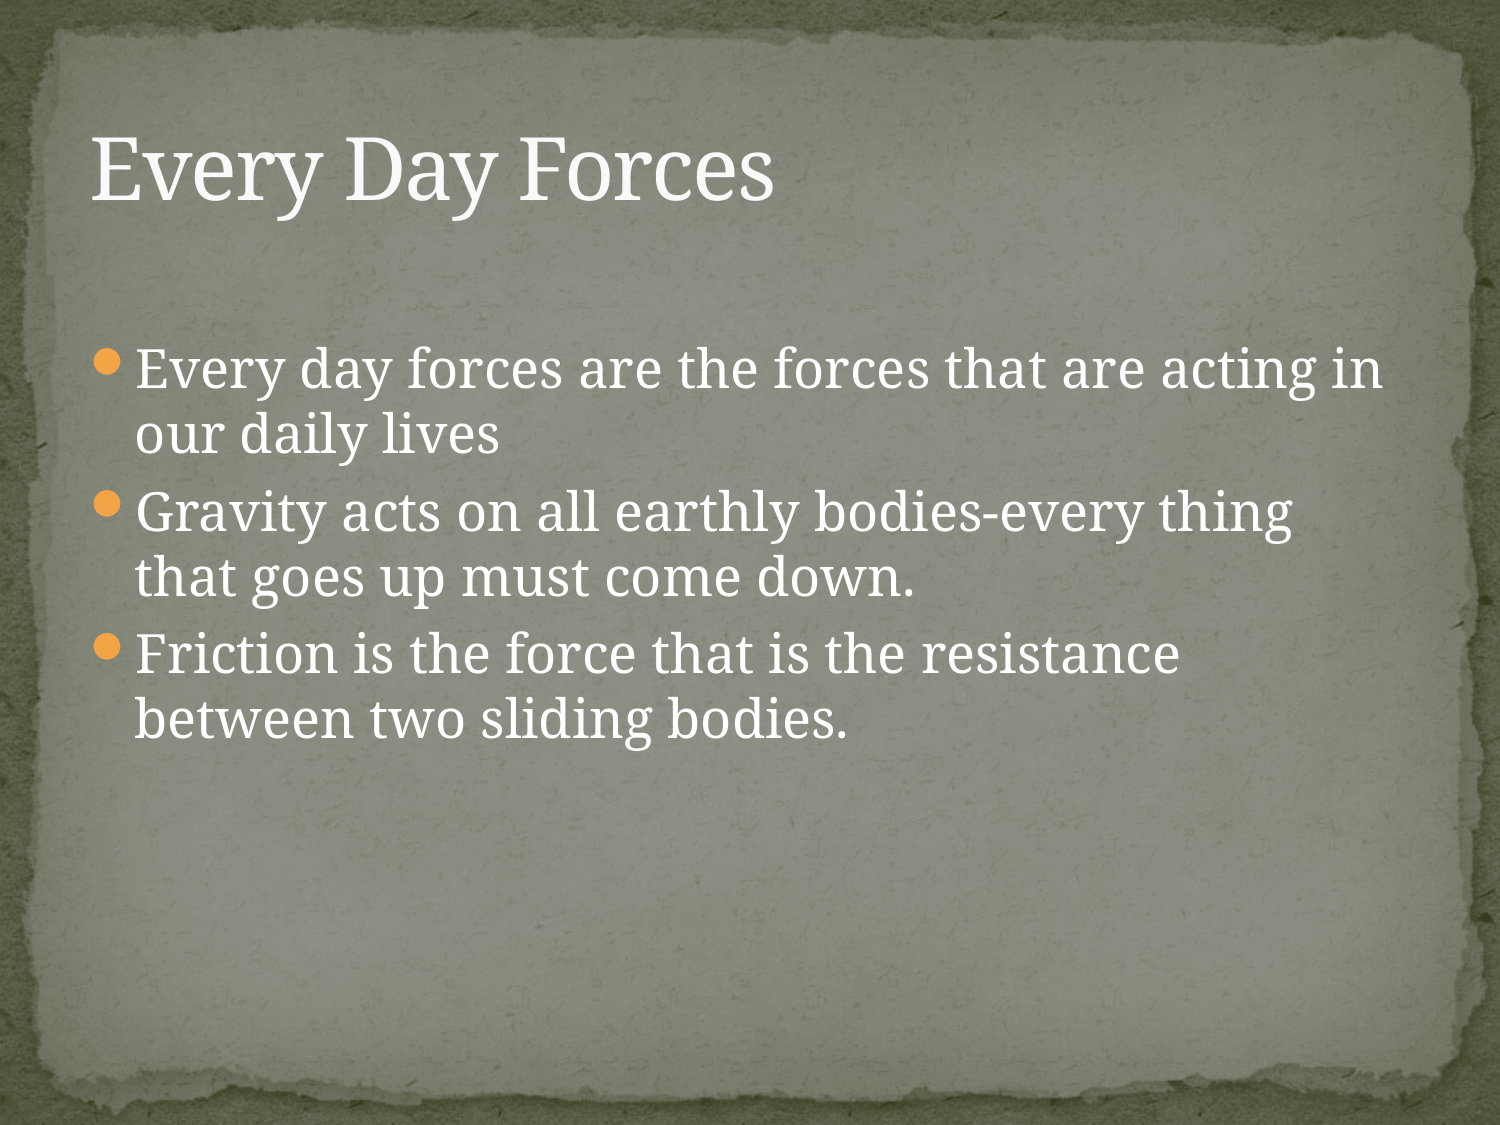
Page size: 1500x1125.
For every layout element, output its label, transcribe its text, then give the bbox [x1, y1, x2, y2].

title Every Day Forces [74, 24, 1425, 225]
list Every day forces are the forces that are acting in our daily lives Gravity acts on all earthly bodies-every thing that goes up must come down. Friction is the force that is the resistance between two sliding bodies. [75, 249, 1425, 1000]
